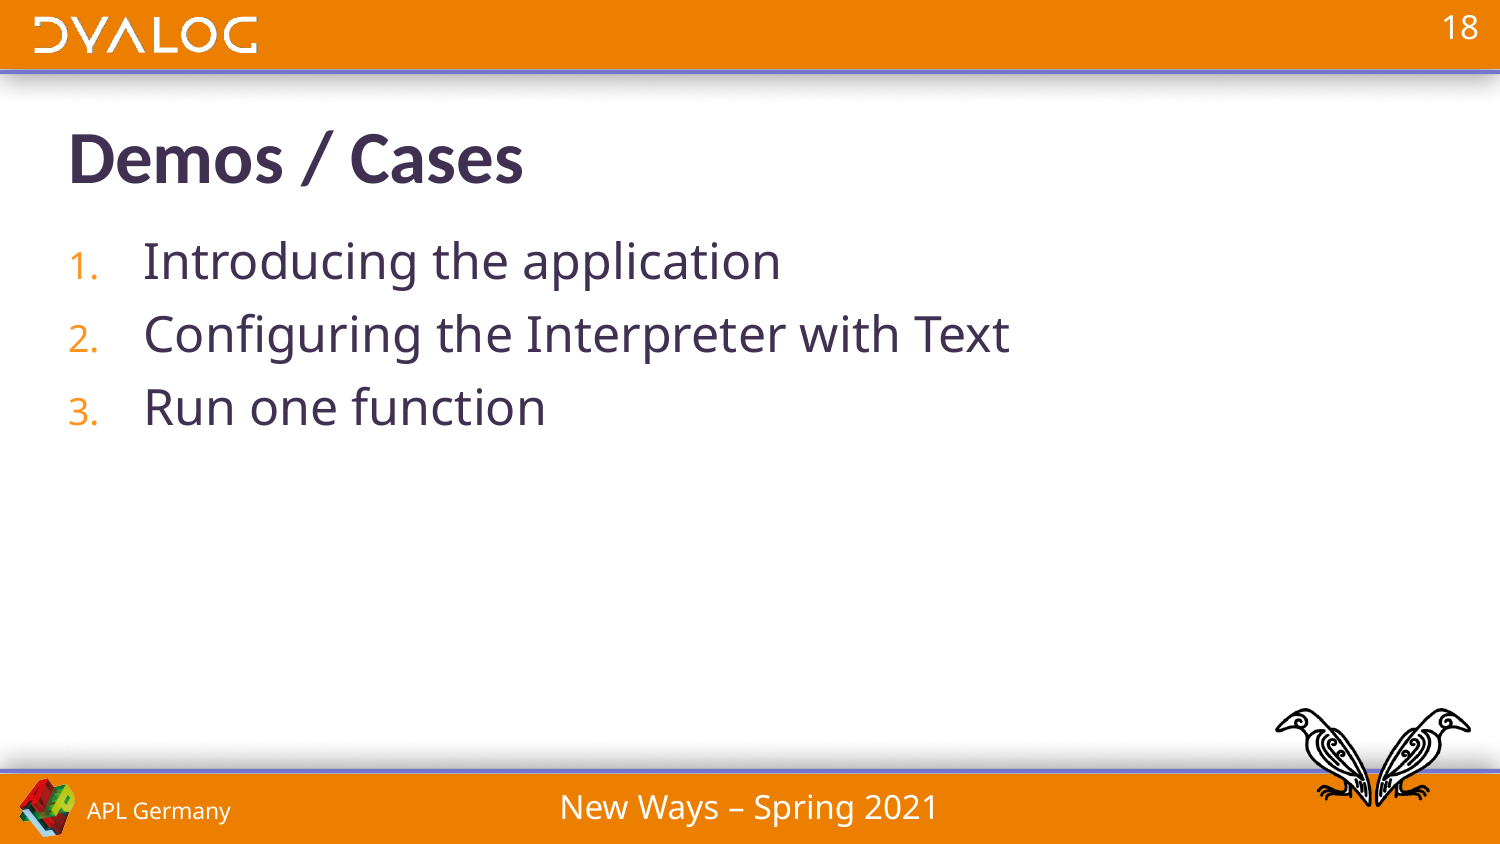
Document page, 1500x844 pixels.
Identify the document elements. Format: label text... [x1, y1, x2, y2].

list Introducing the application Configuring the Interpreter with Text Run one function [53, 222, 1444, 740]
title Demos / Cases [53, 104, 1444, 202]
picture [0, 0, 1500, 108]
picture [0, 708, 1500, 844]
